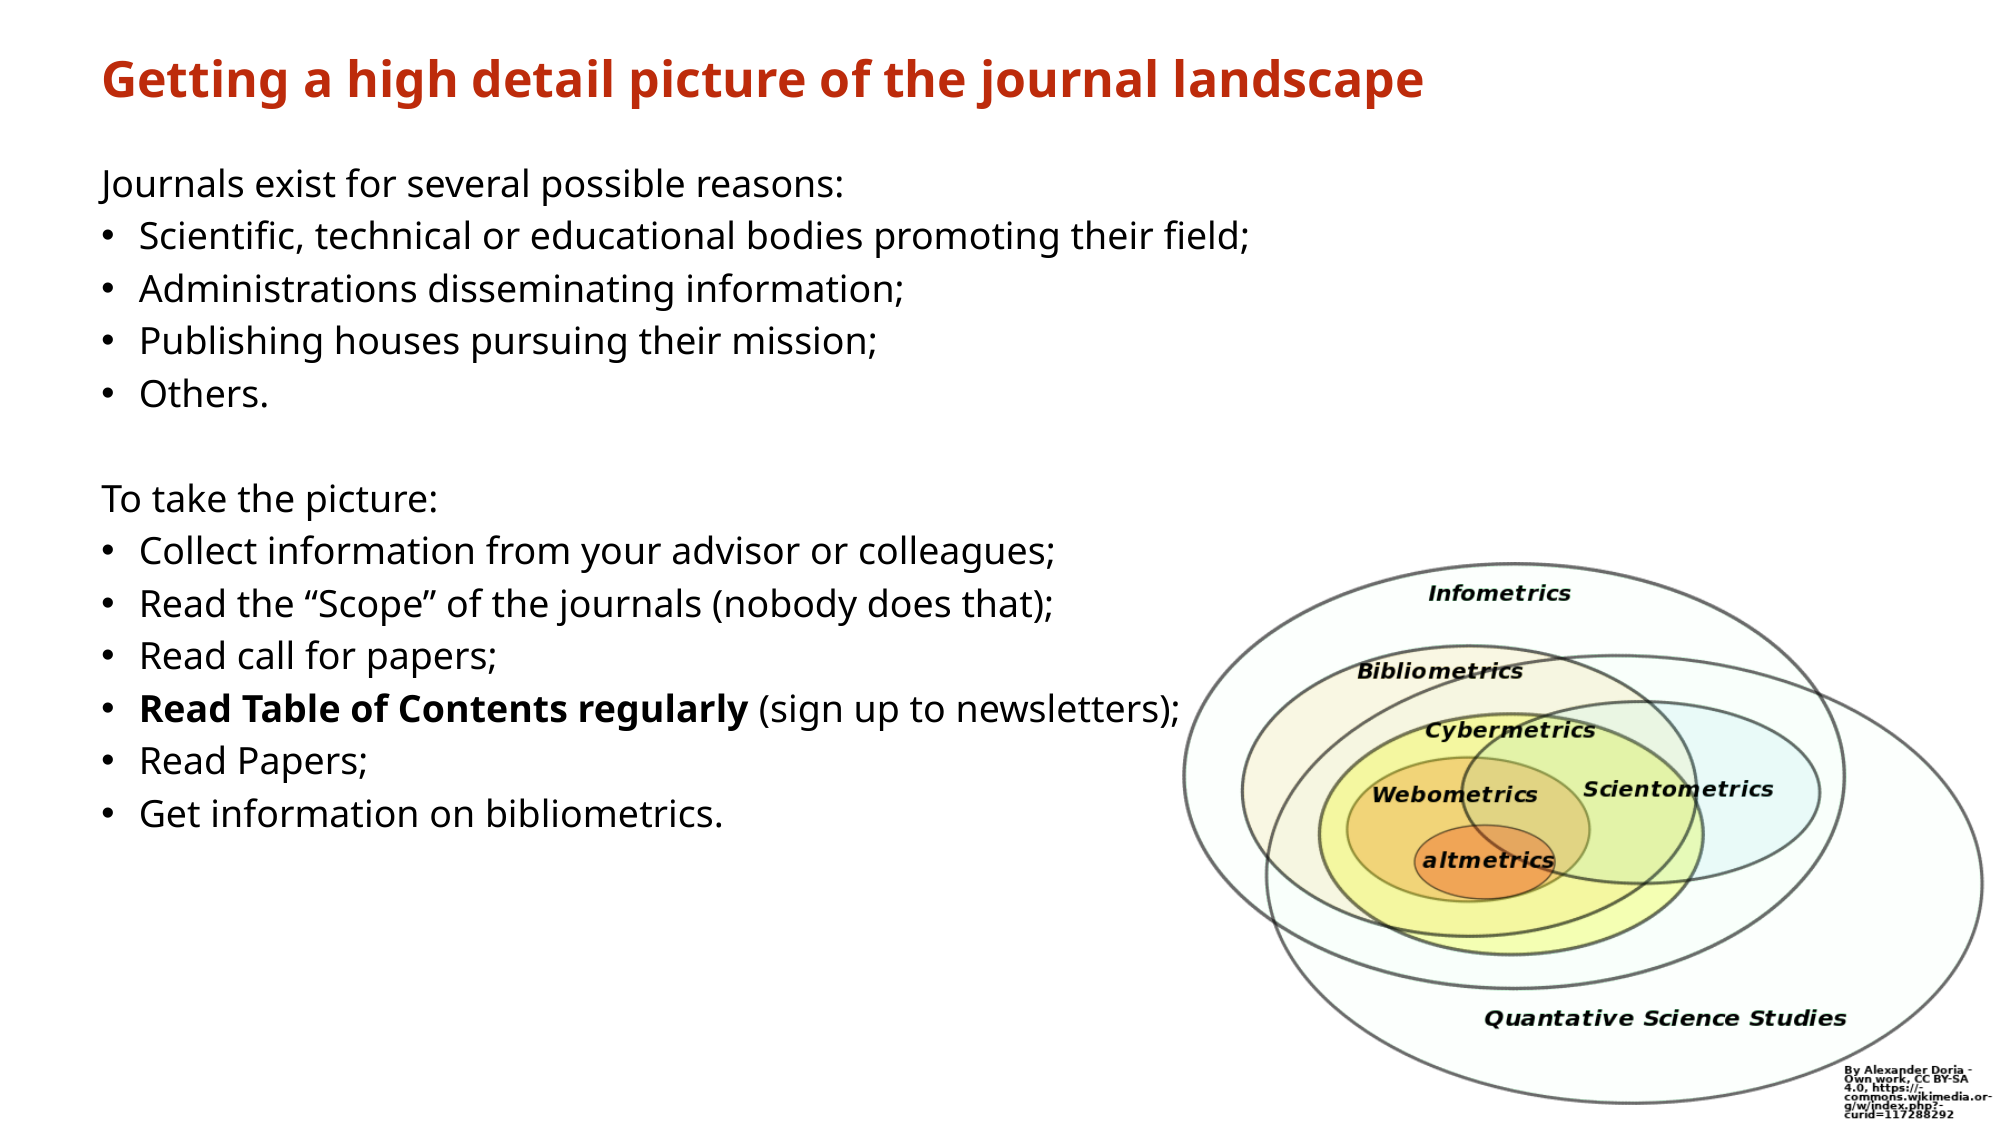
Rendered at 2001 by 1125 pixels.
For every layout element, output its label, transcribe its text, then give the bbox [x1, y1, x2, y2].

picture [1182, 562, 2000, 1125]
list Journals exist for several possible reasons: Scientific, technical or educational bodies promoting their field; Administrations disseminating information; Publishing houses pursuing their mission; Others. To take the picture: Collect information from your advisor or colleagues; Read the “Scope” of the journals (nobody does that); Read call for papers; Read Table of Contents regularly (sign up to newsletters); Read Papers; Get information on bibliometrics. [86, 152, 1981, 457]
list Getting a high detail picture of the journal landscape [86, 54, 1930, 128]
